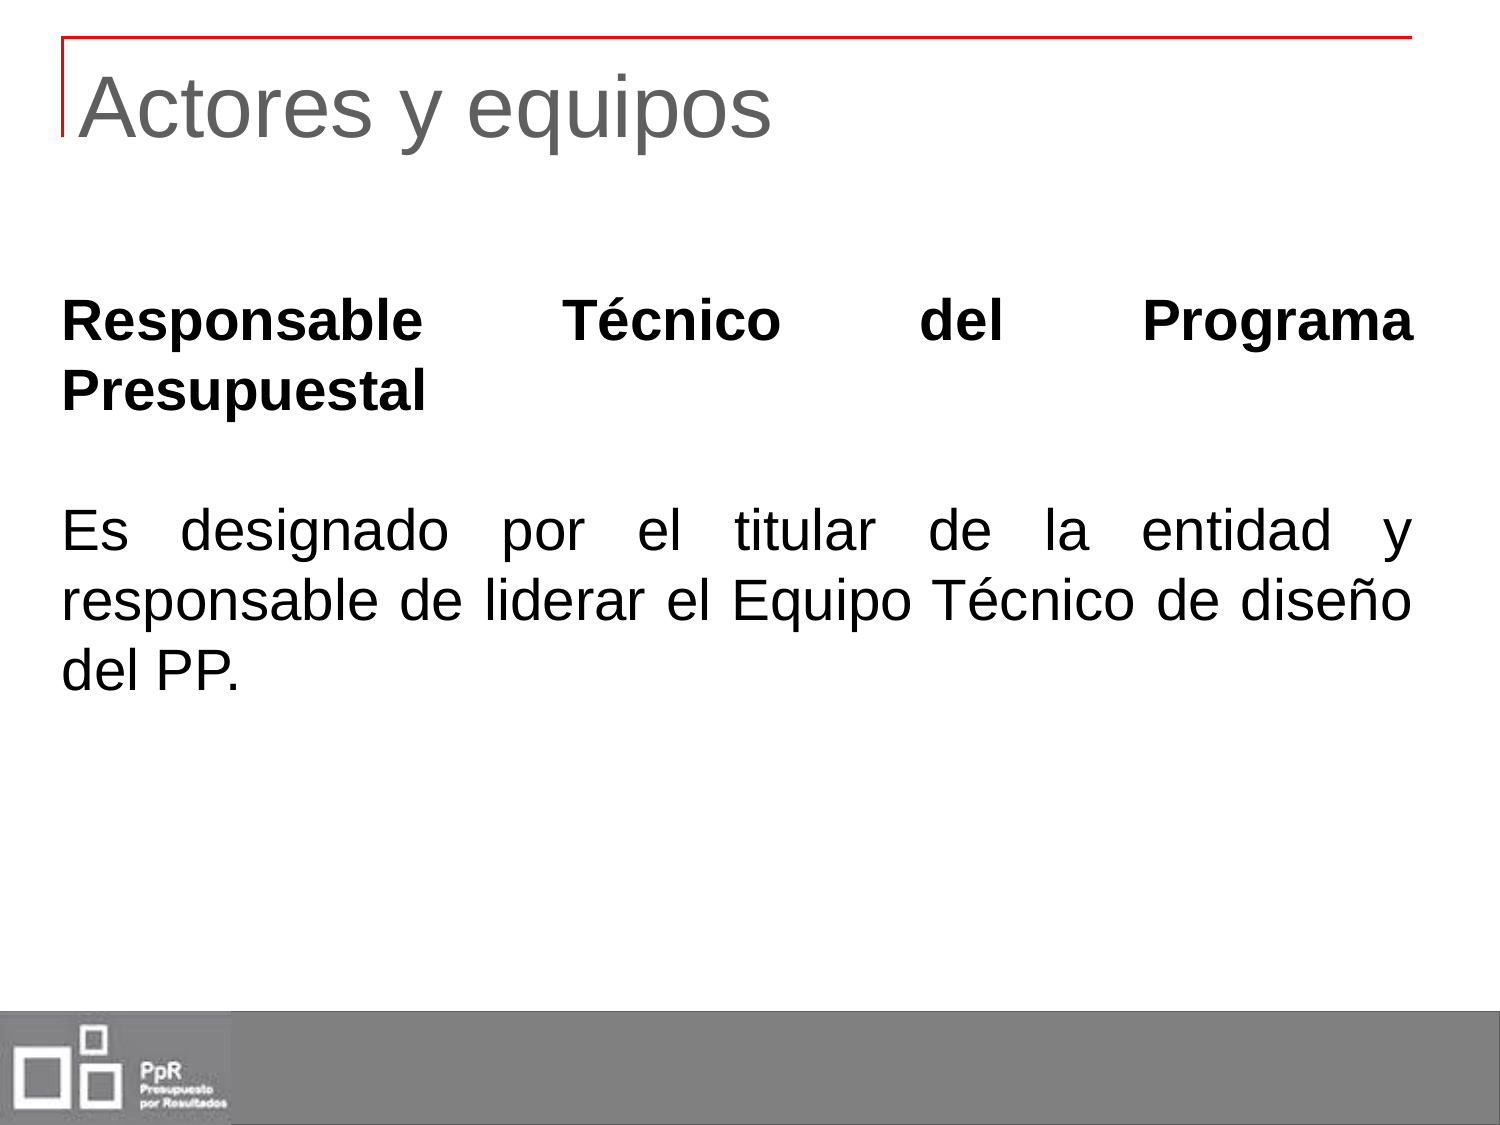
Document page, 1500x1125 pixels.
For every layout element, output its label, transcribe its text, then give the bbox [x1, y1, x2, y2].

picture [0, 1011, 231, 1125]
text_box Responsable Técnico del Programa Presupuestal Es designado por el titular de la entidad y responsable de liderar el Equipo Técnico de diseño del PP. [46, 274, 1430, 710]
title Actores y equipos [63, 42, 1414, 201]
